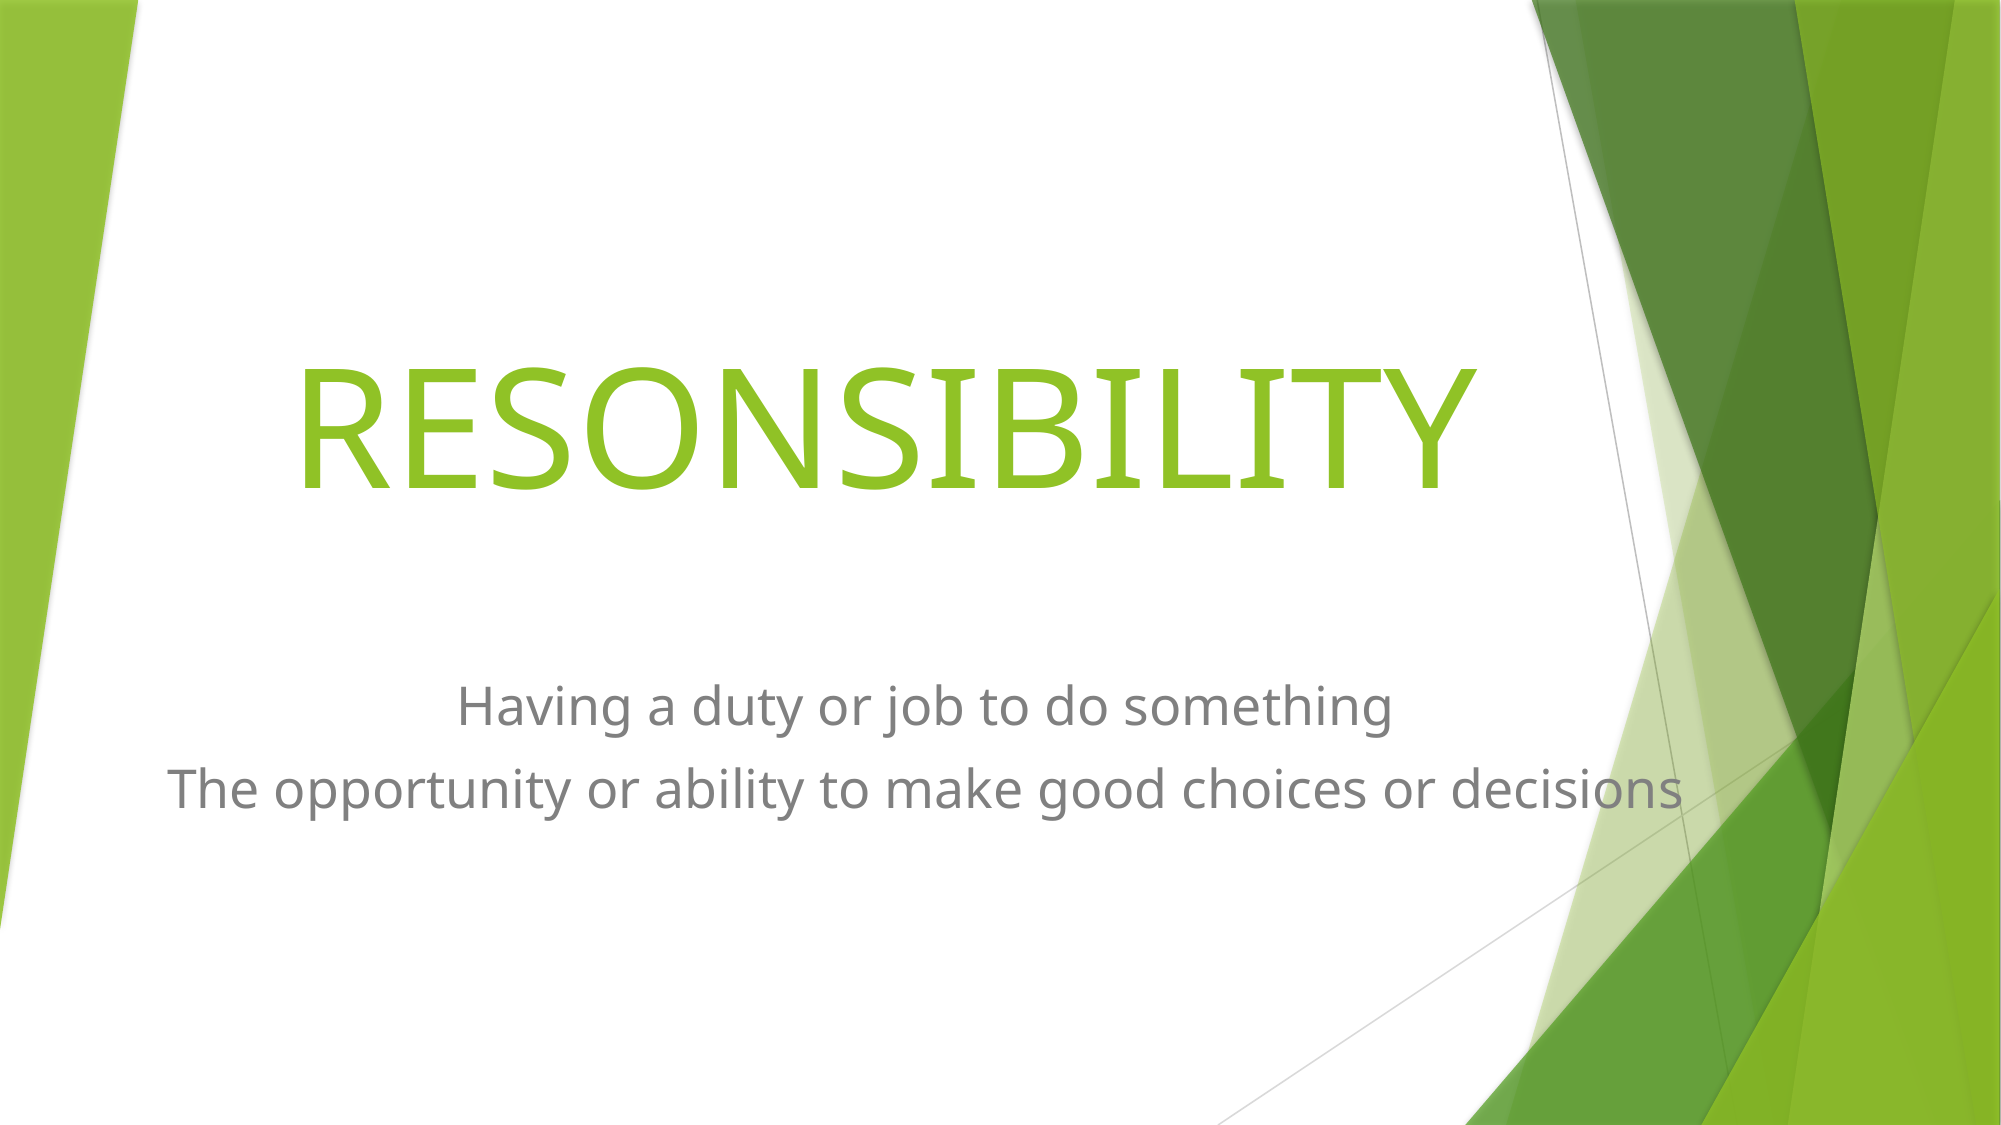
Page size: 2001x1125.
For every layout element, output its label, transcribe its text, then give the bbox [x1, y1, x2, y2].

subtitle Having a duty or job to do something The opportunity or ability to make good choices or decisions [136, 664, 1715, 845]
title RESONSIBILITY [247, 394, 1522, 664]
